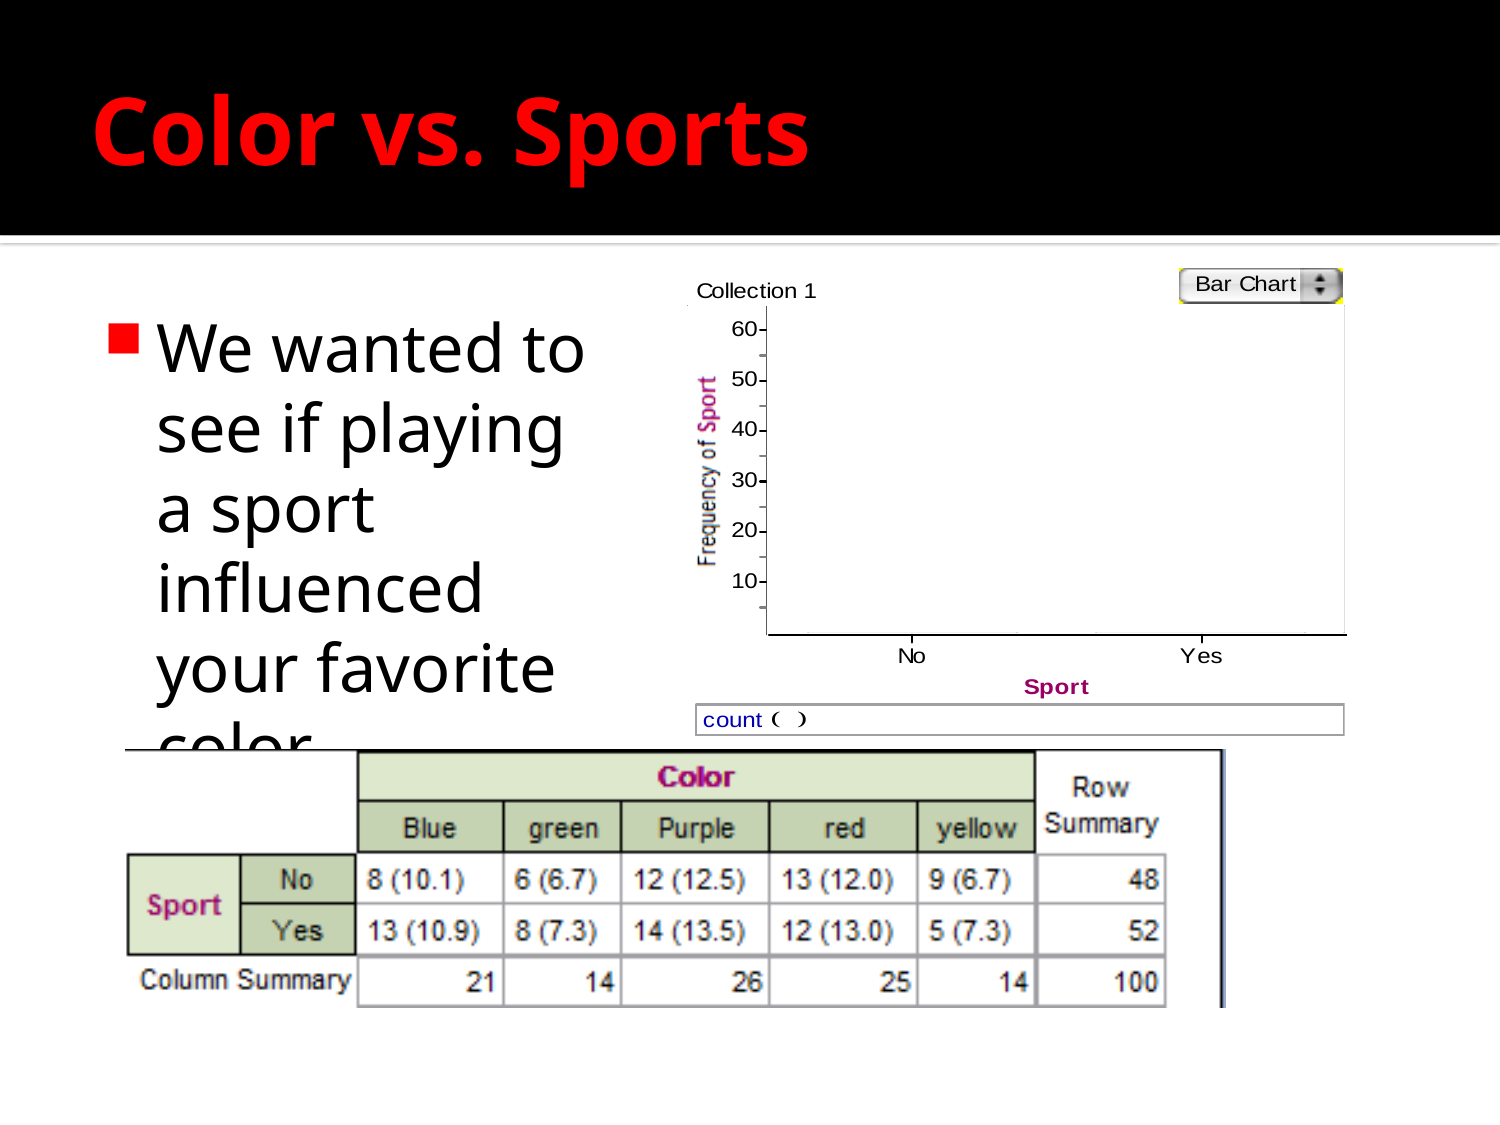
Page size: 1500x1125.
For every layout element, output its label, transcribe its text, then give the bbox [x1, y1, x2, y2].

list We wanted to see if playing a sport influenced your favorite color [75, 291, 613, 1050]
picture [124, 749, 1226, 1008]
picture [687, 262, 1347, 738]
title Color vs. Sports [75, 25, 1425, 231]
